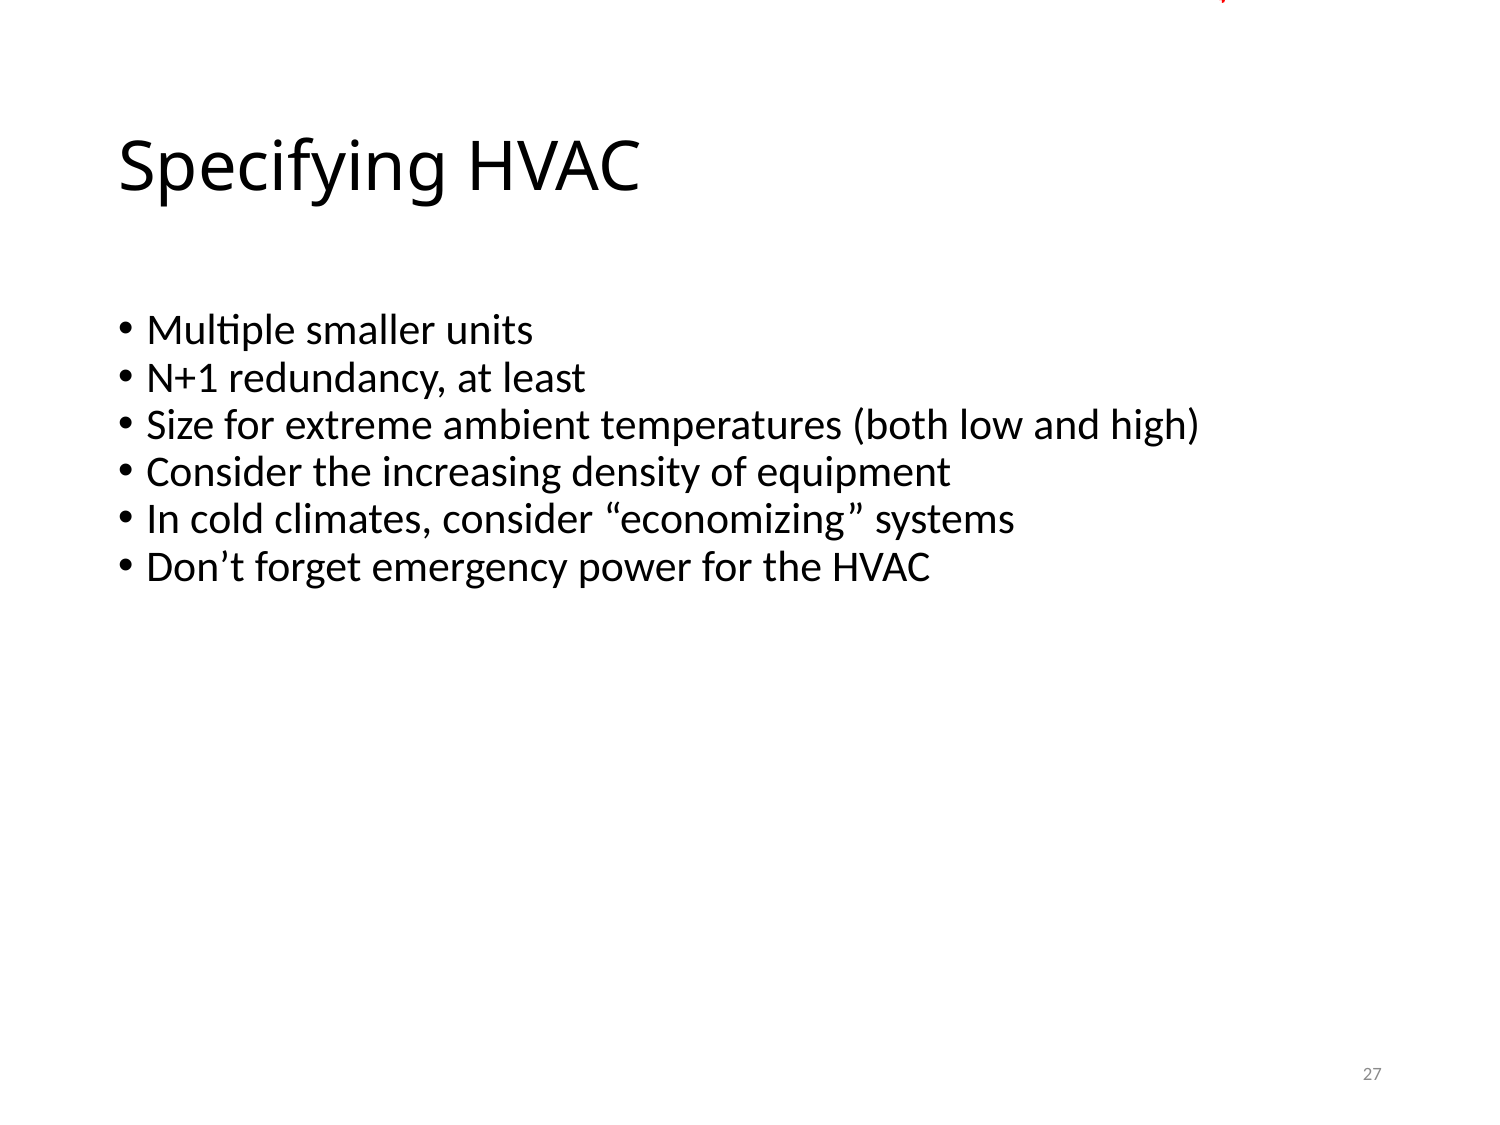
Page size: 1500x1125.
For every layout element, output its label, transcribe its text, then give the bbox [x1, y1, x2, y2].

title Specifying HVAC [103, 59, 1397, 278]
slide_number 27 [1059, 1042, 1397, 1103]
list Multiple smaller units N+1 redundancy, at least Size for extreme ambient temperatures (both low and high) Consider the increasing density of equipment In cold climates, consider “economizing” systems Don’t forget emergency power for the HVAC [103, 299, 1397, 1014]
